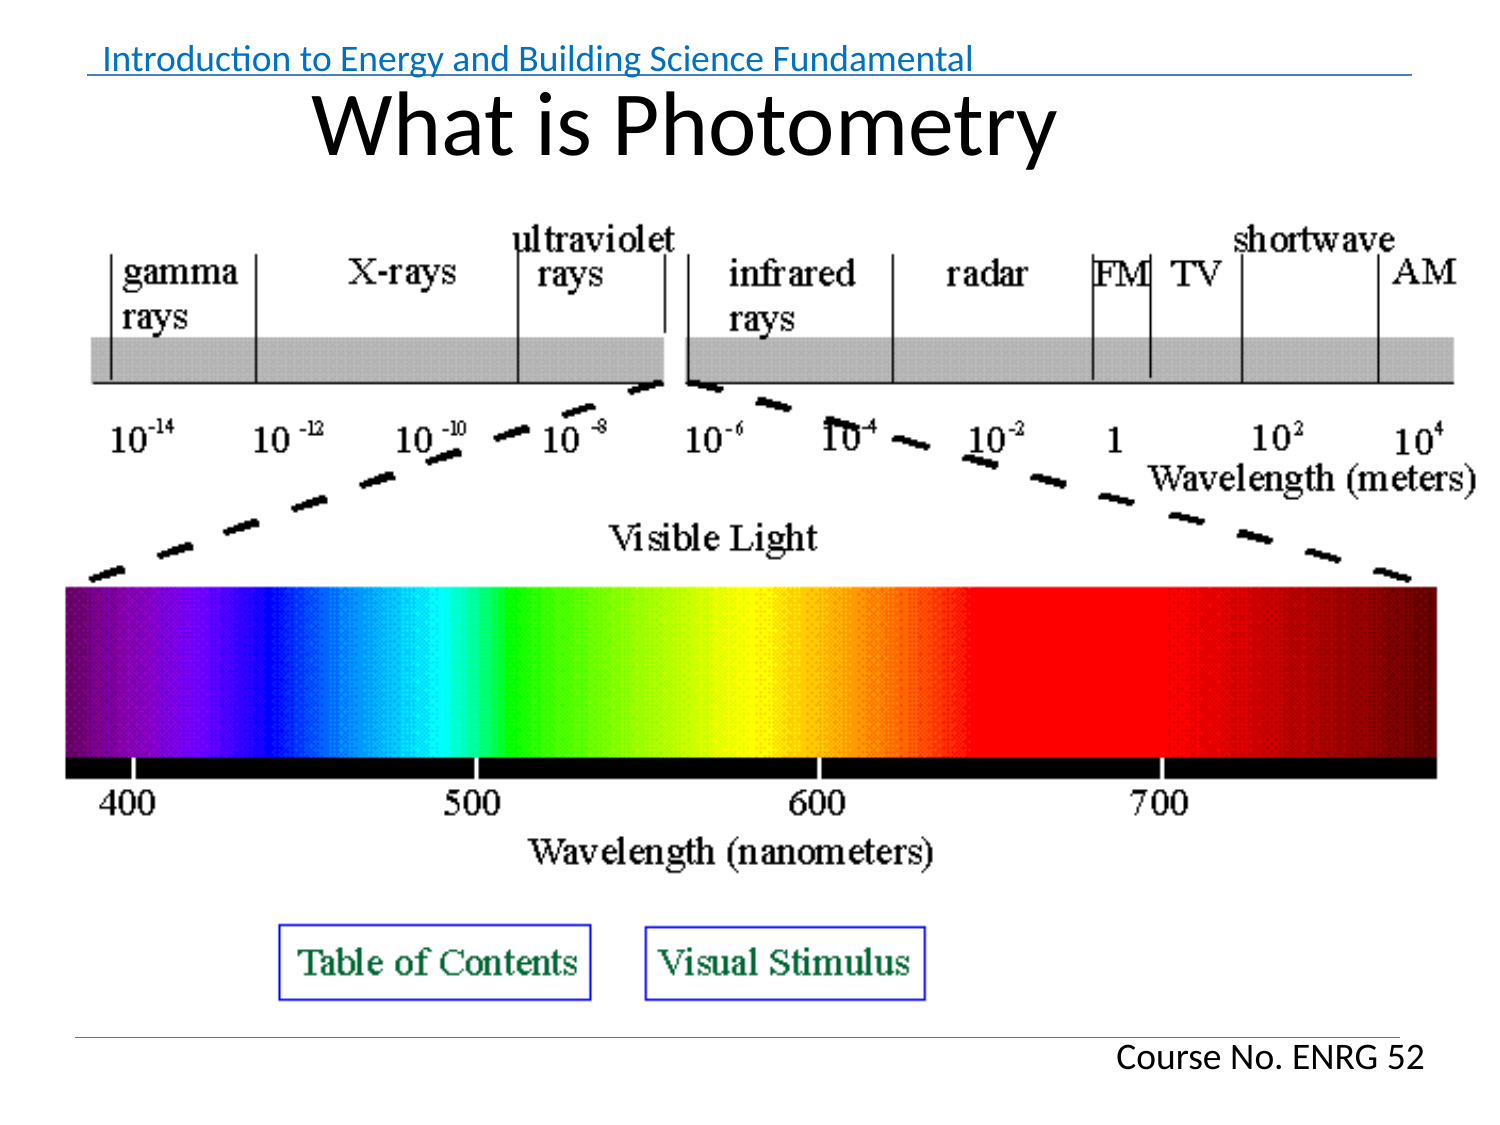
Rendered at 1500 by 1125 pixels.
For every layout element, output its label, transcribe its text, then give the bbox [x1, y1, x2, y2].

picture [48, 212, 1479, 1027]
title What is Photometry [36, 37, 1355, 200]
